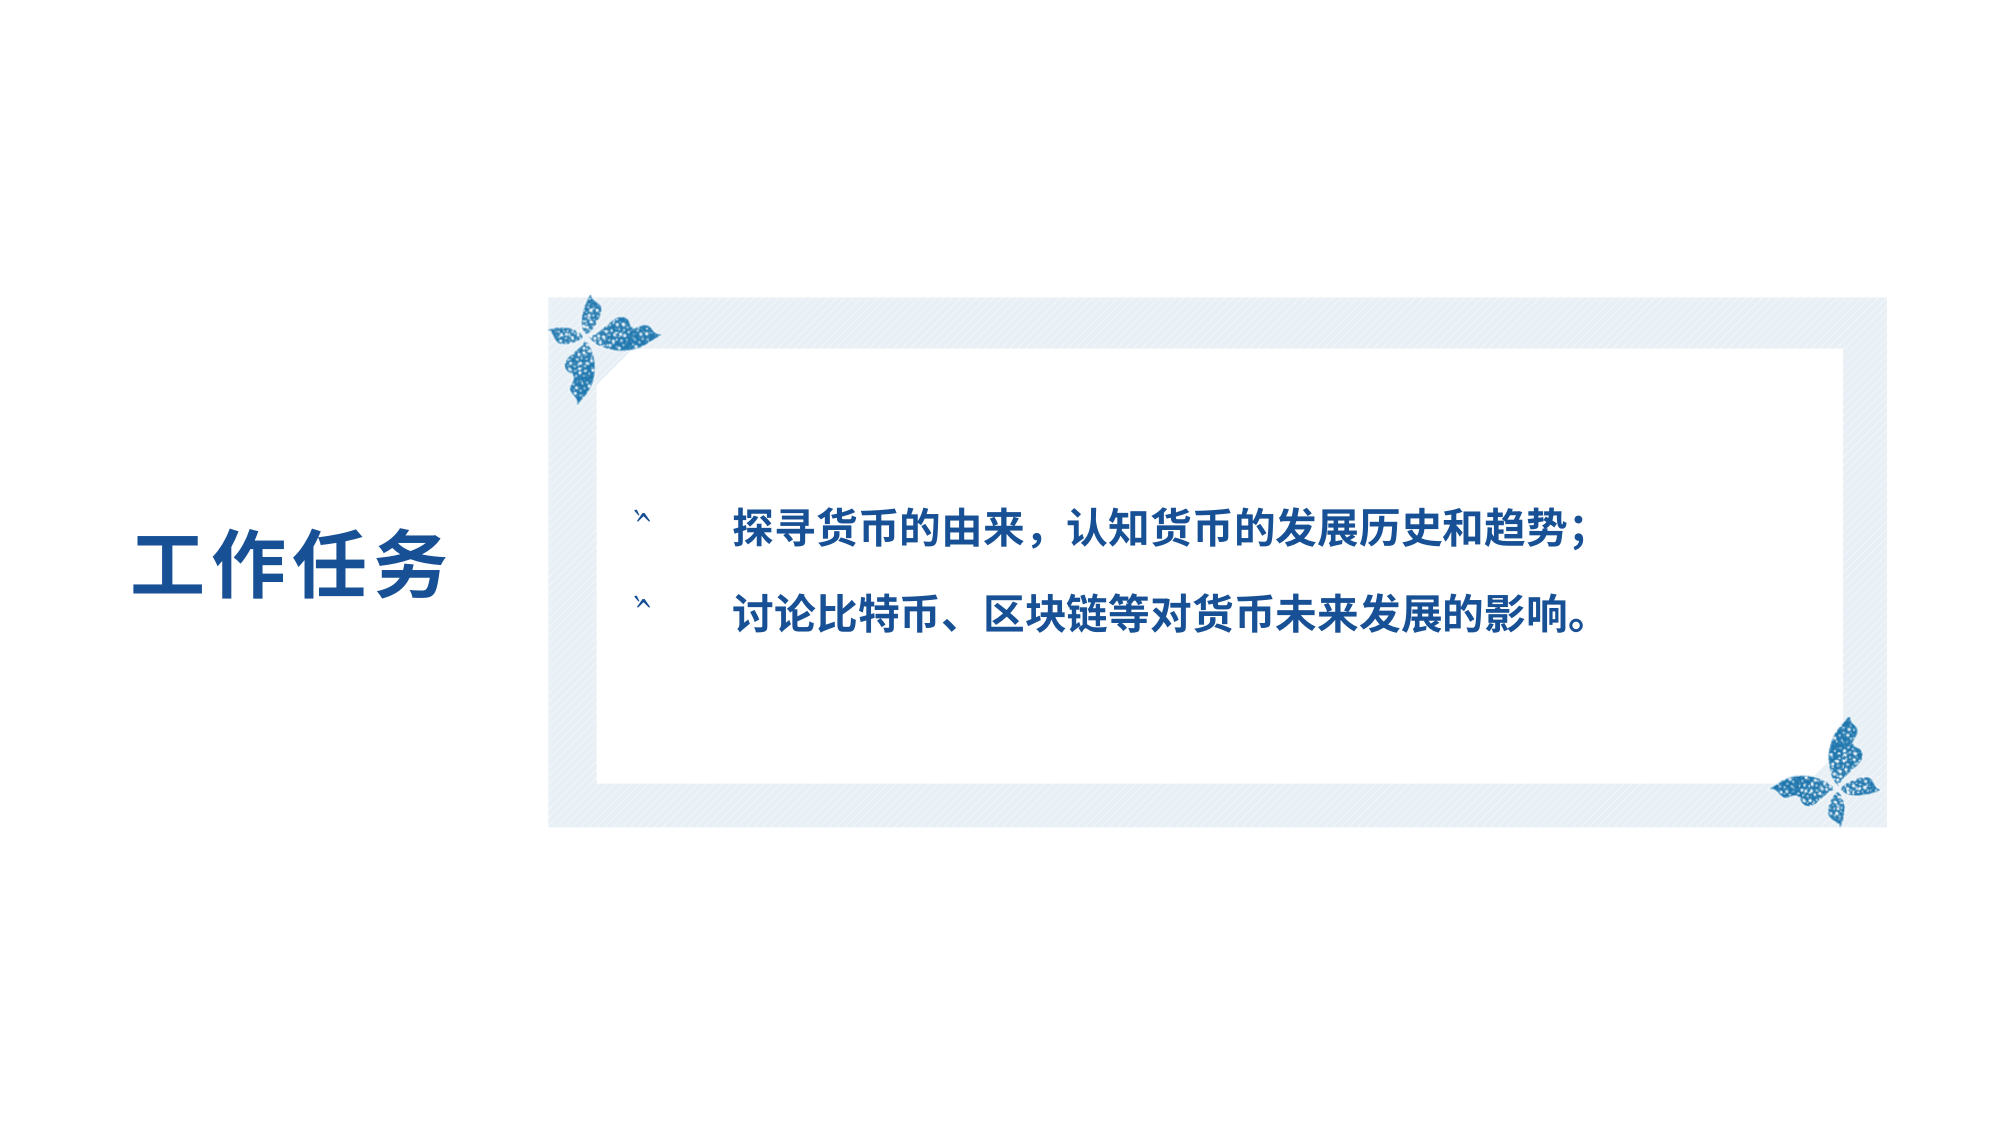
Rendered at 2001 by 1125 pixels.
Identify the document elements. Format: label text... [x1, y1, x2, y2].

picture [1766, 717, 1887, 828]
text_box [548, 297, 1887, 828]
text_box 工作任务 [113, 465, 470, 660]
picture [519, 270, 665, 410]
